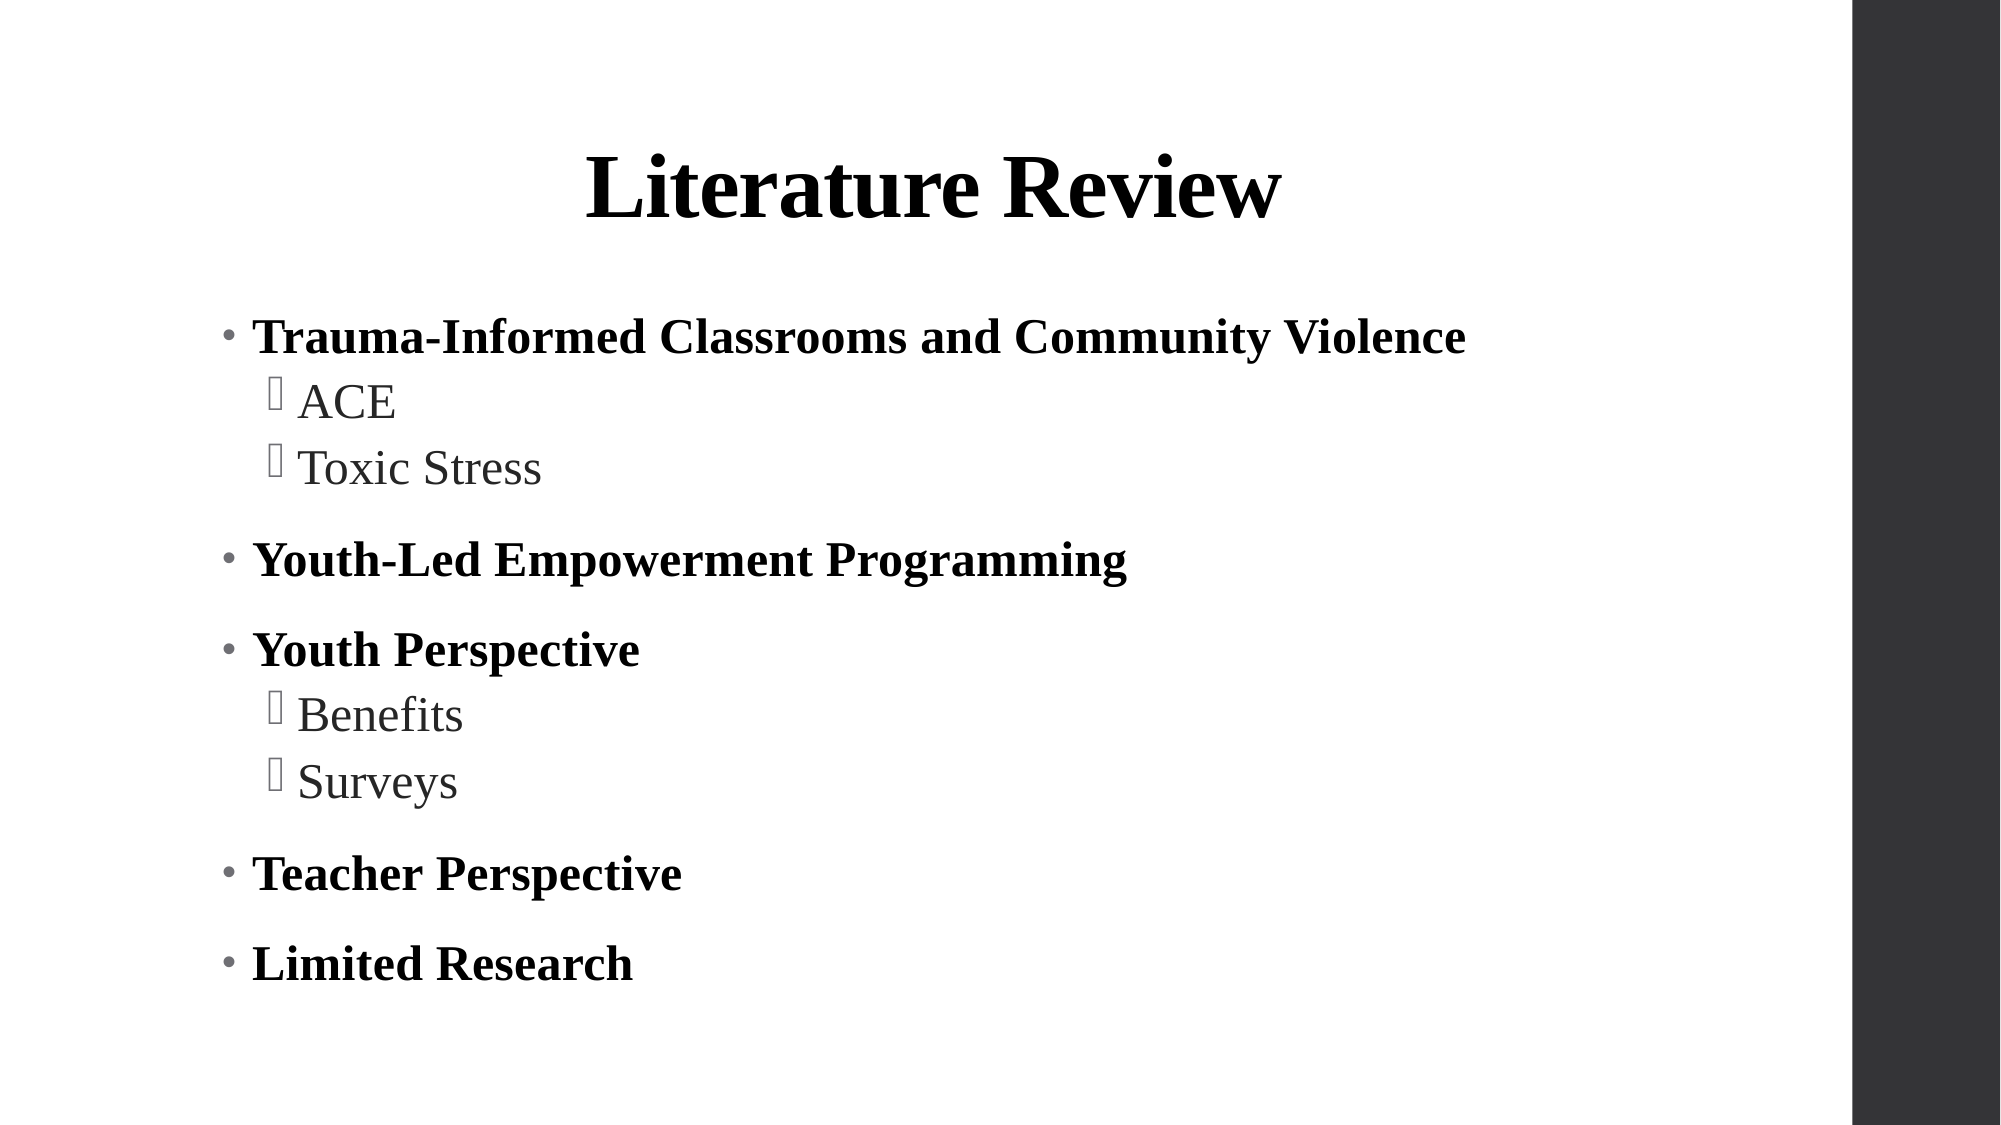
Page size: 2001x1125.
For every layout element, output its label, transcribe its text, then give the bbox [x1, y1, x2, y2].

list Trauma-Informed Classrooms and Community Violence ACE Toxic Stress Youth-Led Empowerment Programming Youth Perspective Benefits Surveys Teacher Perspective Limited Research [206, 299, 1617, 1014]
title Literature Review [139, 27, 1729, 245]
